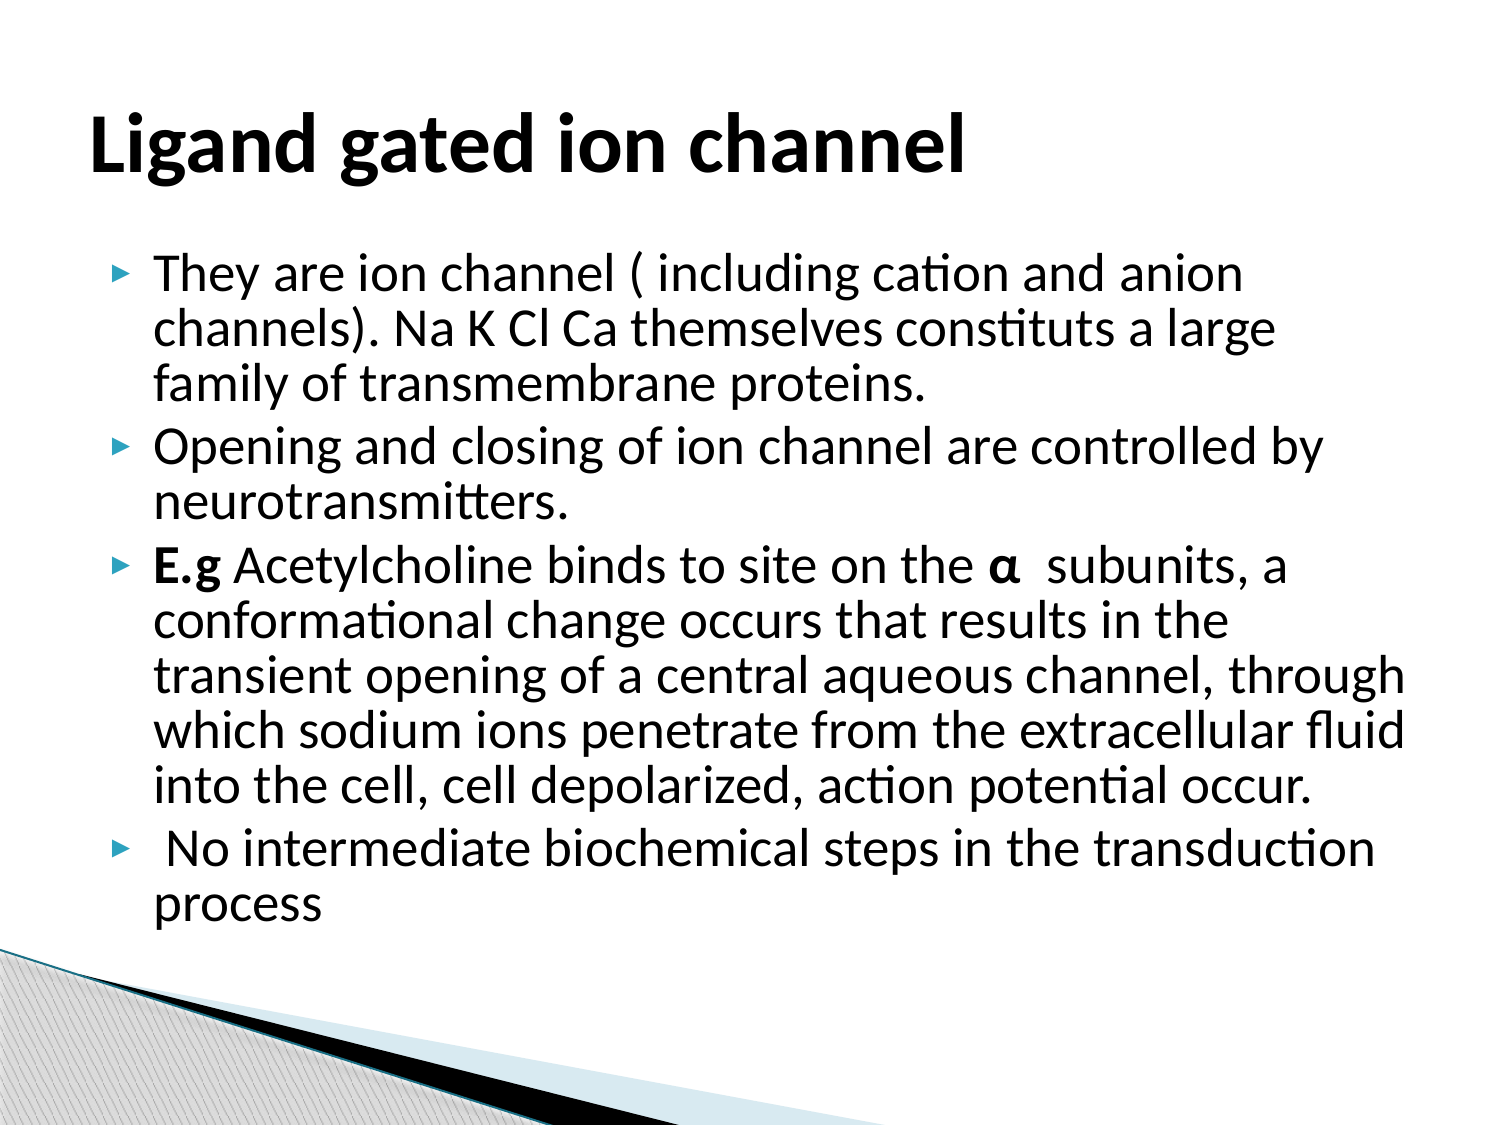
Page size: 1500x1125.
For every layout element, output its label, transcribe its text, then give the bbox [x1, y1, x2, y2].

title Ligand gated ion channel [75, 45, 1425, 233]
list They are ion channel ( including cation and anion channels). Na K Cl Ca themselves constituts a large family of transmembrane proteins. Opening and closing of ion channel are controlled by neurotransmitters. E.g Acetylcholine binds to site on the α subunits, a conformational change occurs that results in the transient opening of a central aqueous channel, through which sodium ions penetrate from the extracellular fluid into the cell, cell depolarized, action potential occur. No intermediate biochemical steps in the transduction process [75, 243, 1425, 986]
